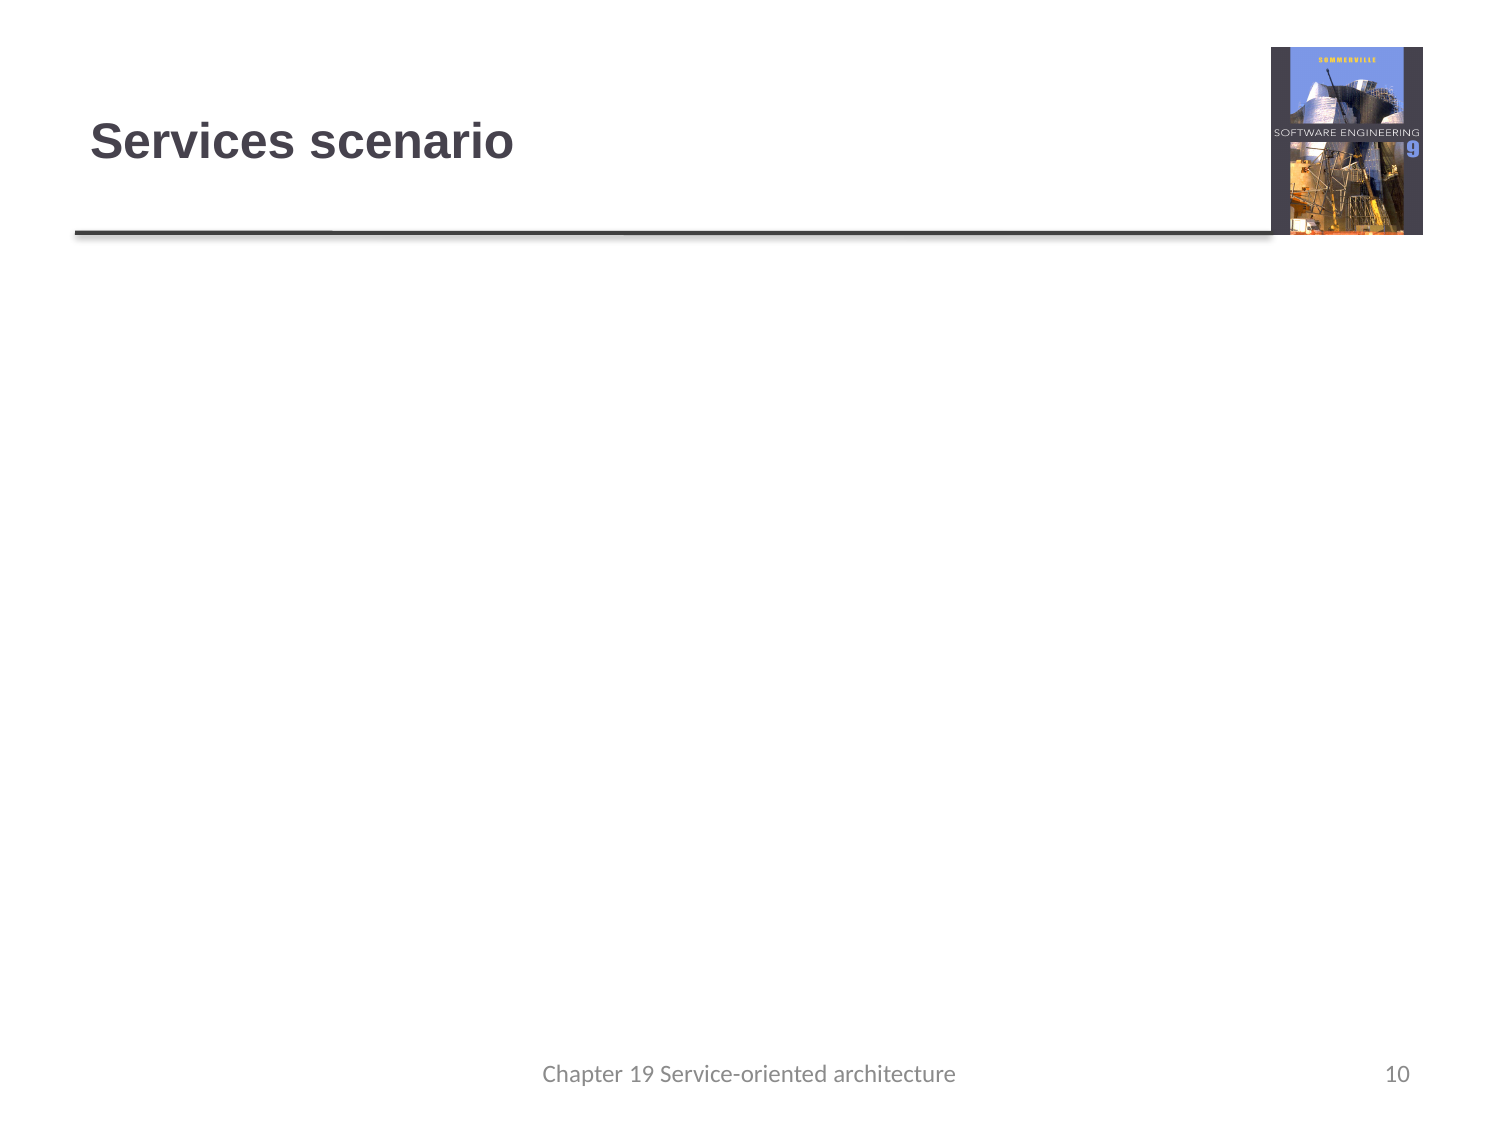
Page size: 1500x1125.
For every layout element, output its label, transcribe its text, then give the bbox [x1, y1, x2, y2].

footer Chapter 19 Service-oriented architecture [512, 1042, 988, 1103]
slide_number 10 [1074, 1042, 1425, 1103]
title Services scenario [74, 44, 1272, 233]
picture [1272, 47, 1423, 235]
